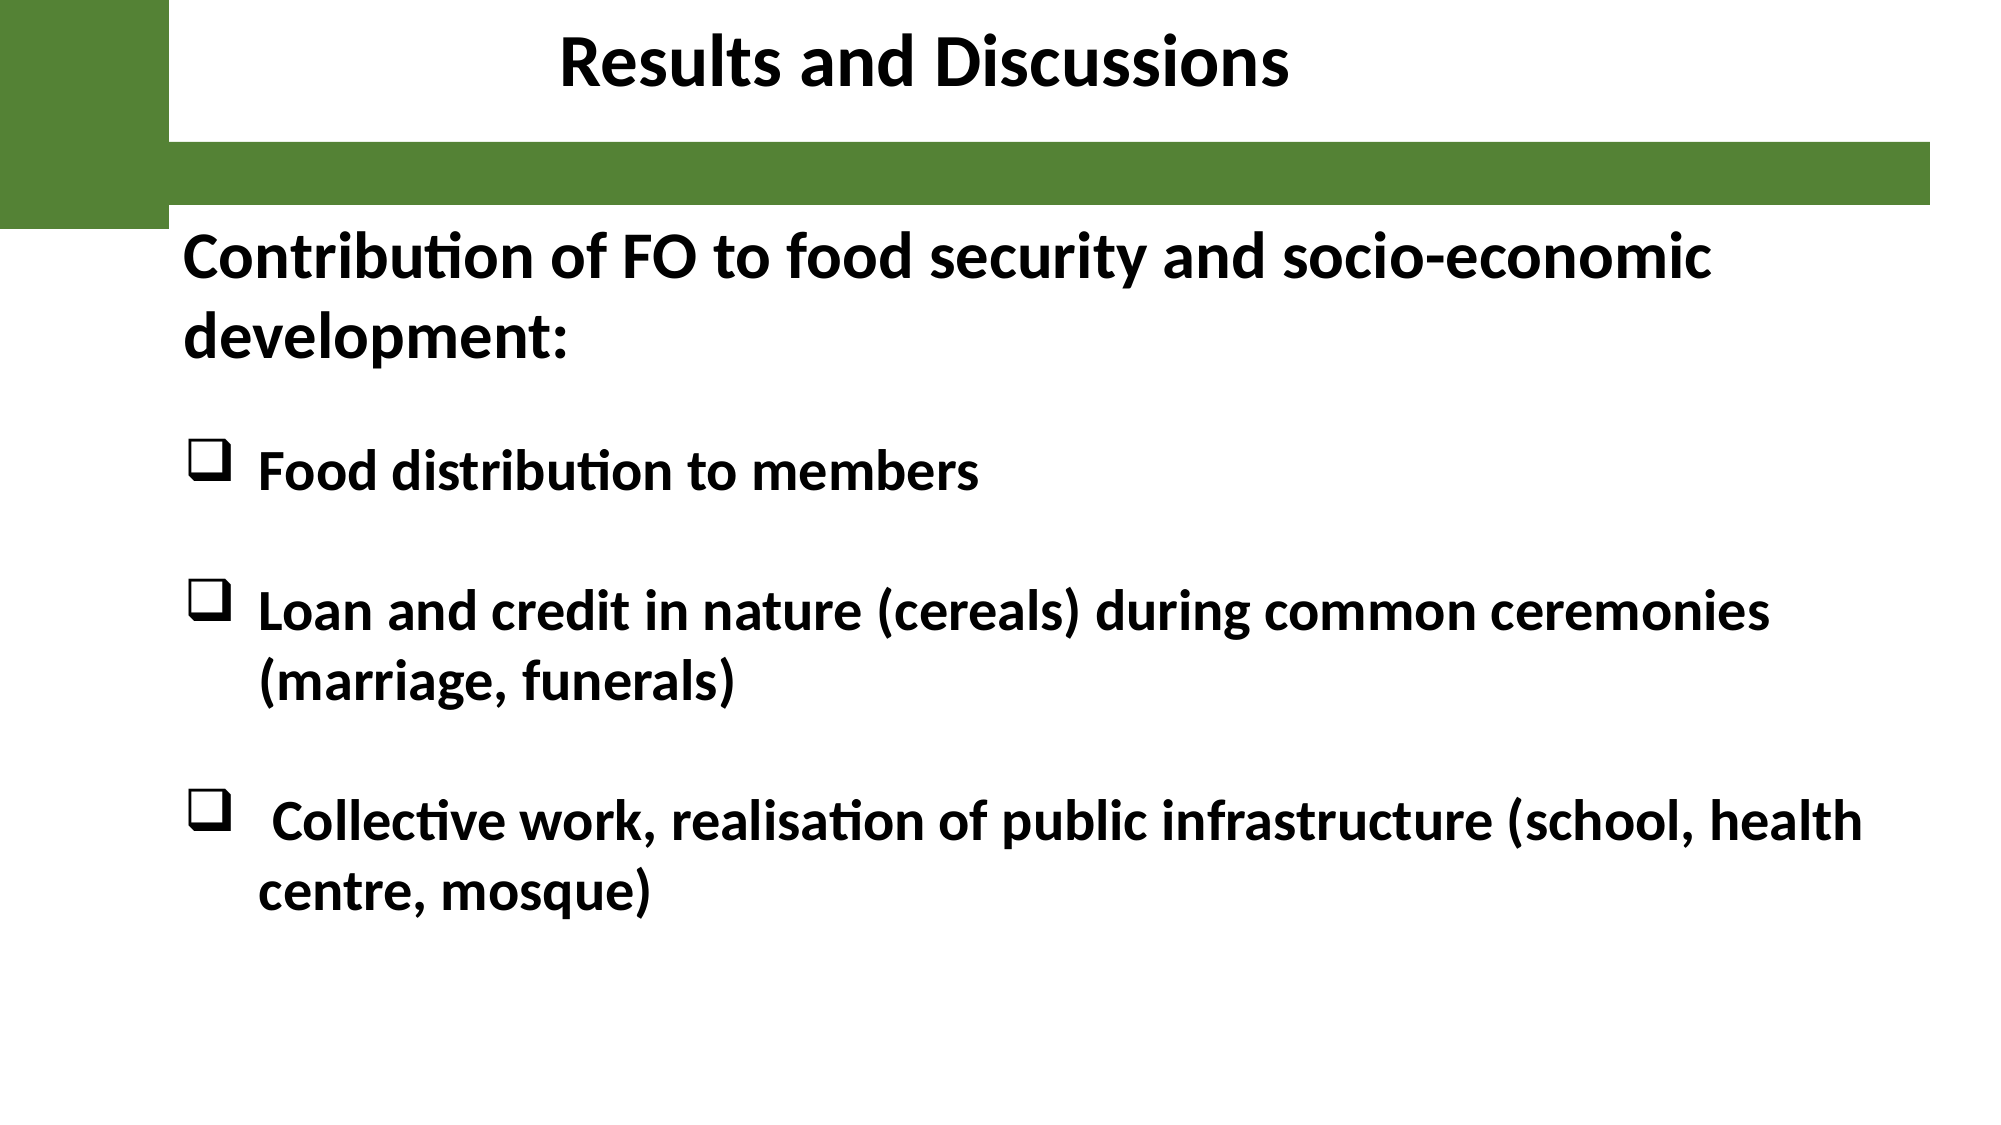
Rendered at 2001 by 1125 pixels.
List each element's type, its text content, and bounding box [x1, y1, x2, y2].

text_box Results and Discussions [297, 4, 1553, 109]
text_box [0, 0, 169, 229]
text_box Contribution of FO to food security and socio-economic development: Food distribution to members Loan and credit in nature (cereals) during common ceremonies (marriage, funerals) Collective work, realisation of public infrastructure (school, health centre, mosque) [169, 204, 1930, 1000]
text_box [169, 141, 1930, 204]
